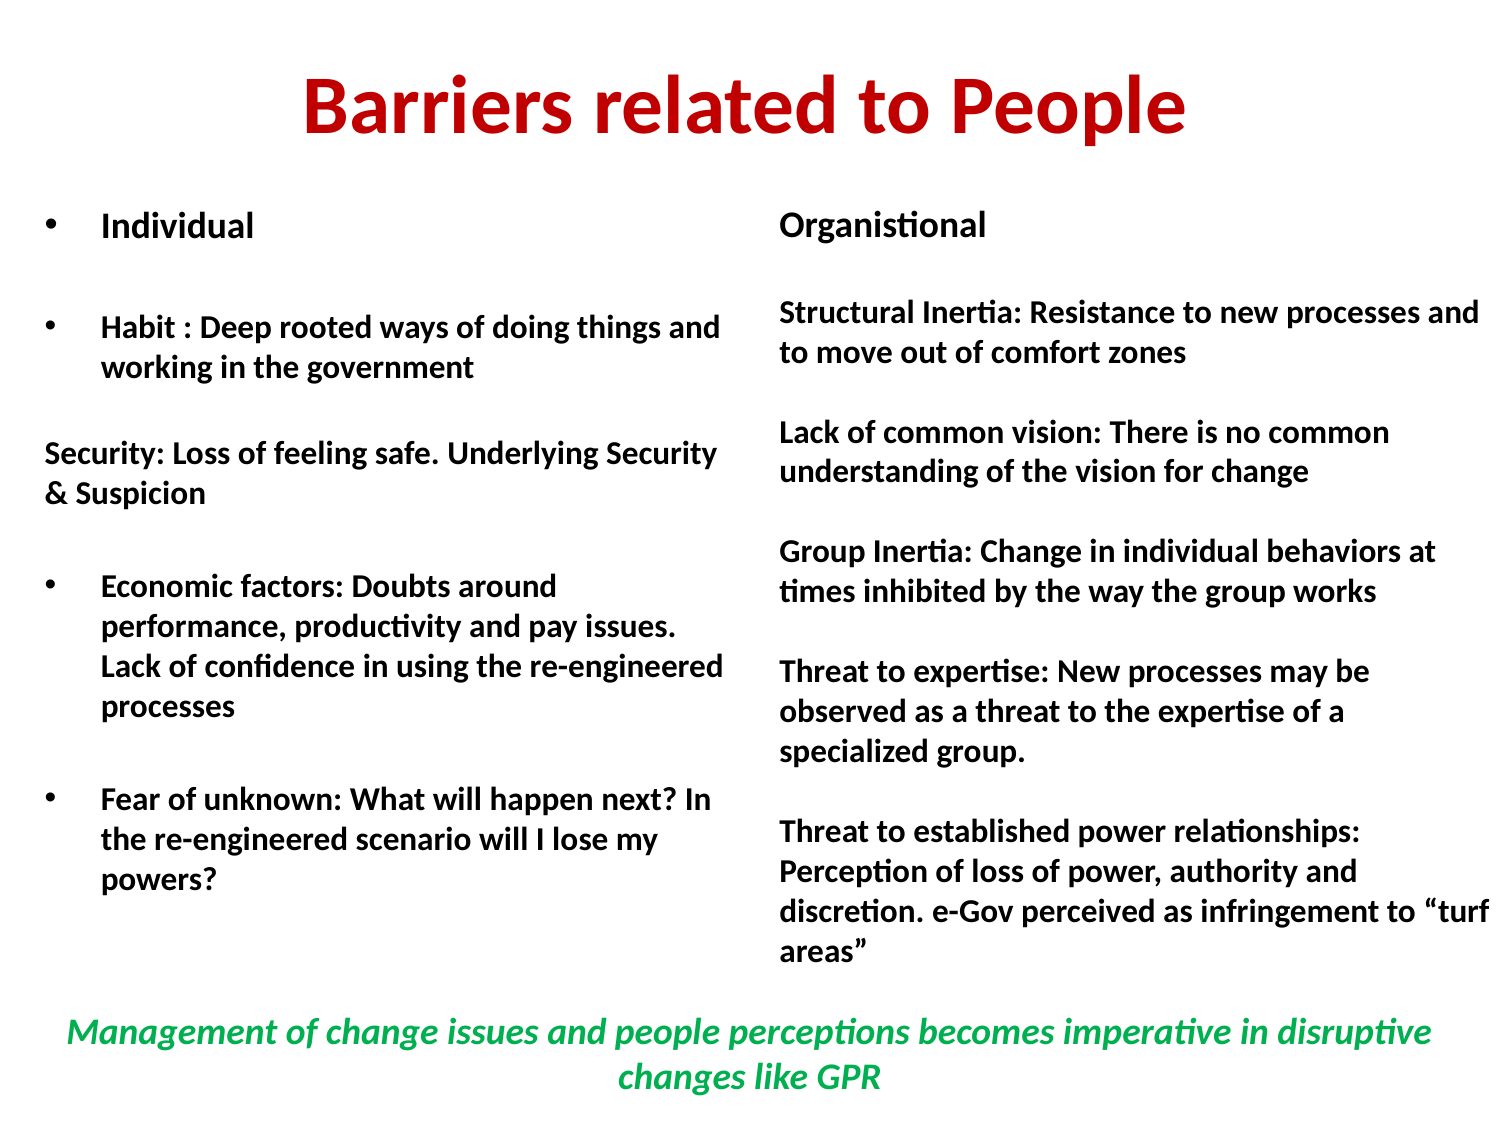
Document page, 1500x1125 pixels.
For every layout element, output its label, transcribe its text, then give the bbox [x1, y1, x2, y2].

list Individual Habit : Deep rooted ways of doing things and working in the government Security: Loss of feeling safe. Underlying Security & Suspicion Economic factors: Doubts around performance, productivity and pay issues. Lack of confidence in using the re-engineered processes Fear of unknown: What will happen next? In the re-engineered scenario will I lose my powers? [29, 193, 750, 903]
text_box Organistional Structural Inertia: Resistance to new processes and to move out of comfort zones Lack of common vision: There is no common understanding of the vision for change Group Inertia: Change in individual behaviors at times inhibited by the way the group works Threat to expertise: New processes may be observed as a threat to the expertise of a specialized group. Threat to established power relationships: Perception of loss of power, authority and discretion. e-Gov perceived as infringement to “turf areas” [779, 199, 1500, 867]
title Barriers related to People [30, 50, 1476, 159]
text_box Management of change issues and people perceptions becomes imperative in disruptive changes like GPR [35, 999, 1465, 1105]
